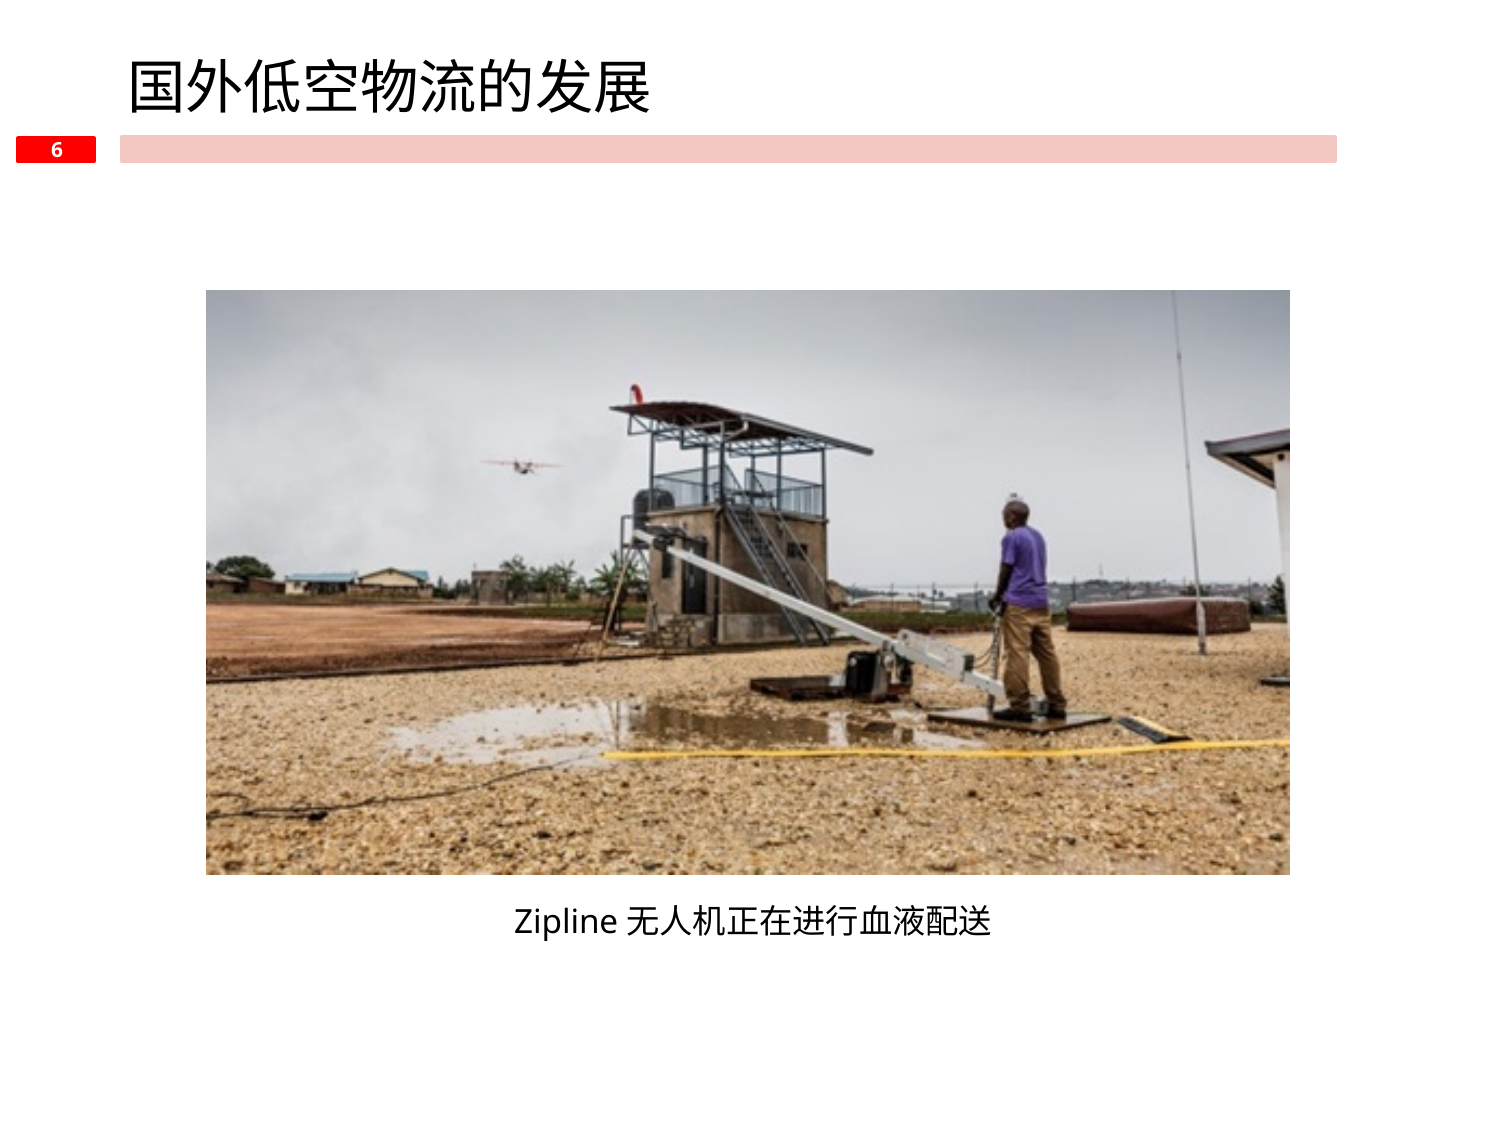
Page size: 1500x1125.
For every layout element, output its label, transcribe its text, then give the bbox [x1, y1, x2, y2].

text_box [17, 129, 97, 189]
text_box Zipline无人机正在进行血液配送 [336, 893, 1170, 948]
text_box 国外低空物流的发展 [112, 42, 667, 128]
picture [206, 290, 1290, 875]
